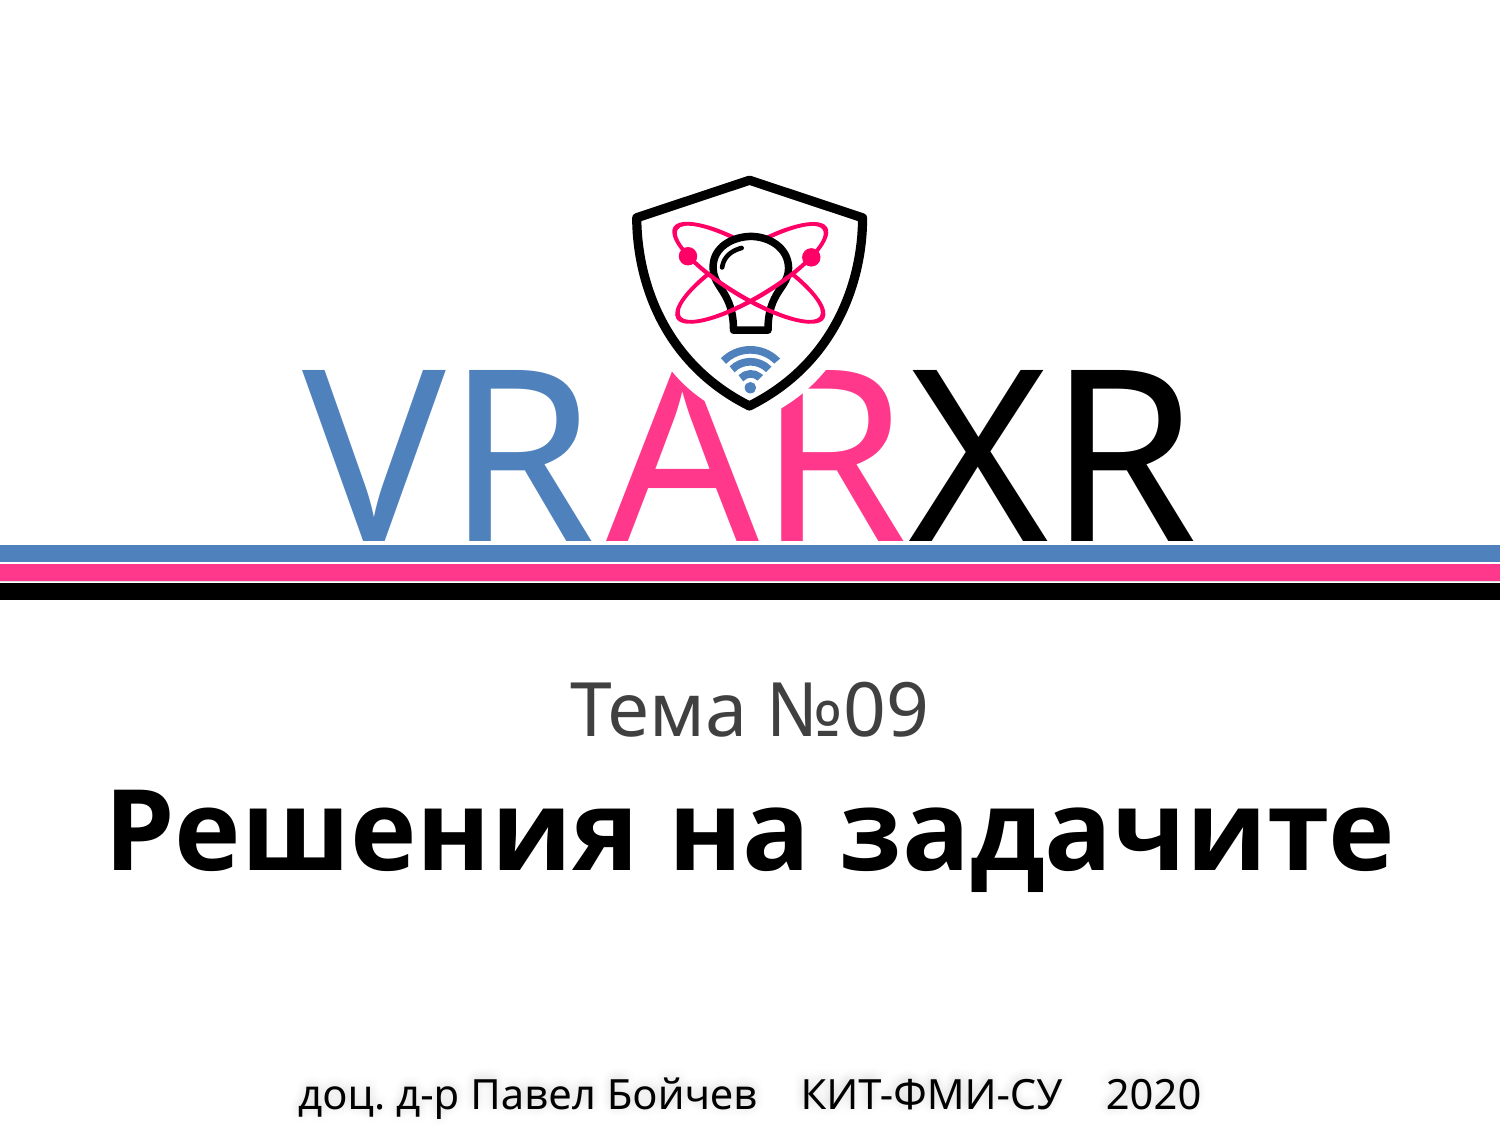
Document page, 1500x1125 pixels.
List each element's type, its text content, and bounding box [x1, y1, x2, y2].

list Решения на задачите [0, 763, 1500, 888]
title доц. д-р Павел Бойчев КИТ-ФМИ-СУ 2020 [0, 1027, 1500, 1125]
list Тема №09 [0, 650, 1500, 763]
